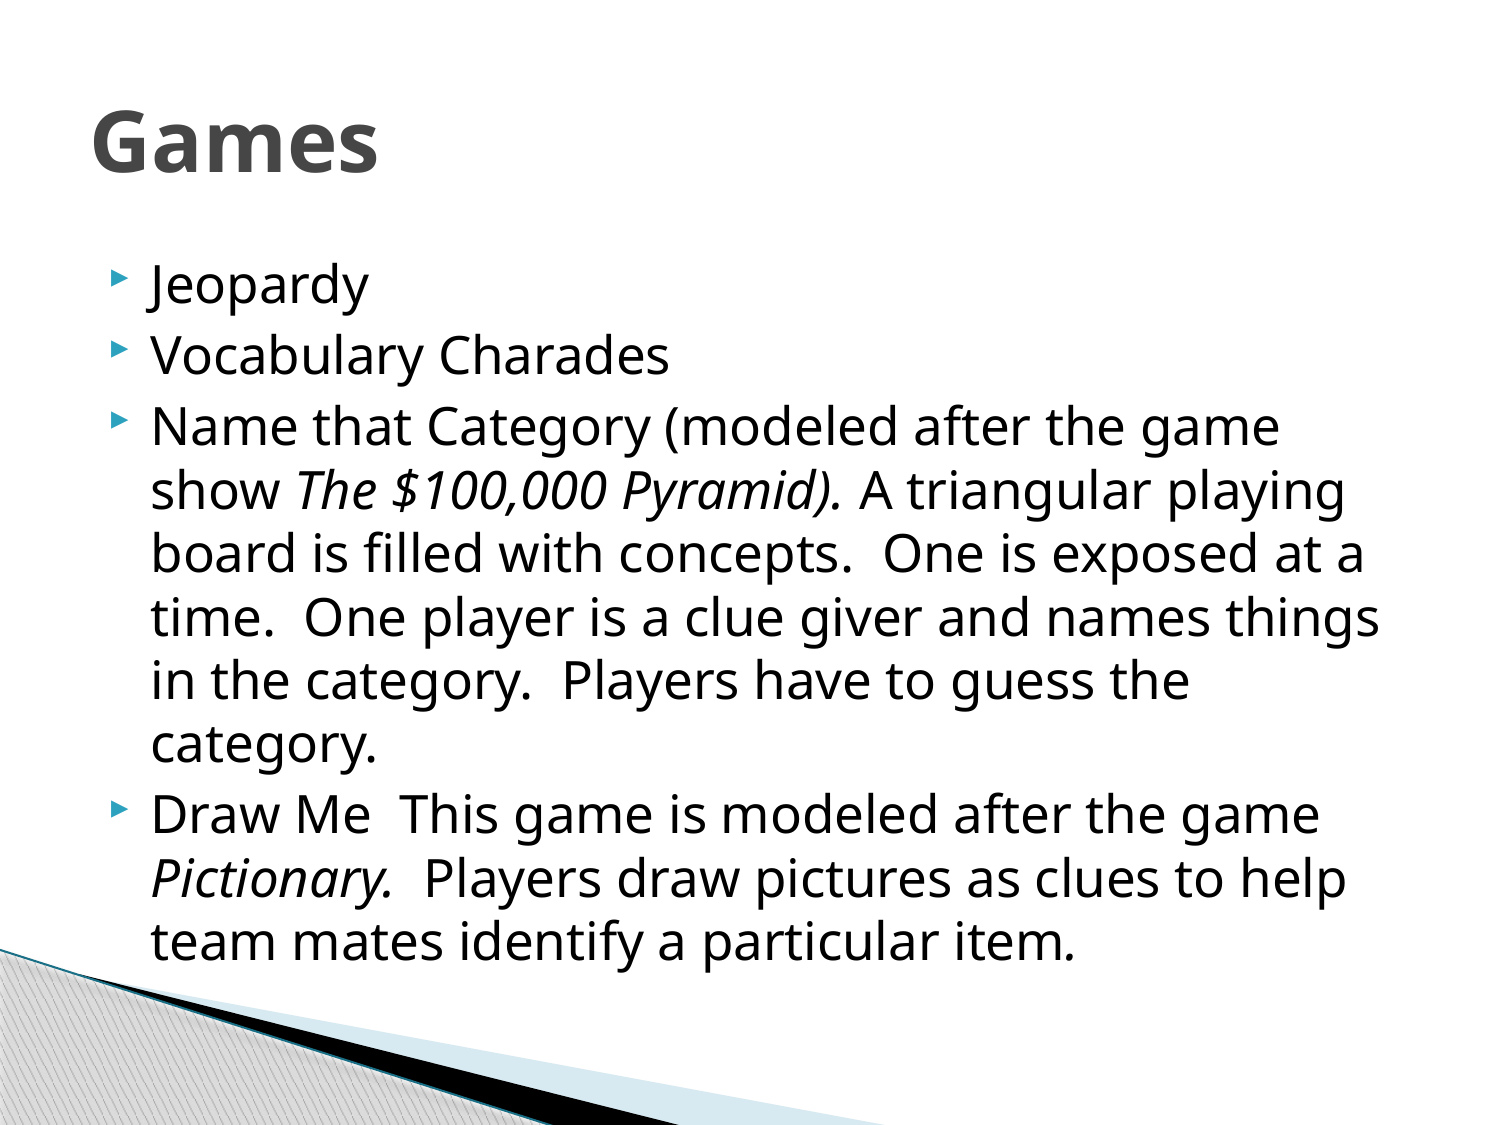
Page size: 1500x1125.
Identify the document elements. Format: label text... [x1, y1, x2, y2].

list Jeopardy Vocabulary Charades Name that Category (modeled after the game show The $100,000 Pyramid). A triangular playing board is filled with concepts. One is exposed at a time. One player is a clue giver and names things in the category. Players have to guess the category. Draw Me This game is modeled after the game Pictionary. Players draw pictures as clues to help team mates identify a particular item. [75, 243, 1425, 986]
title Games [75, 45, 1425, 233]
